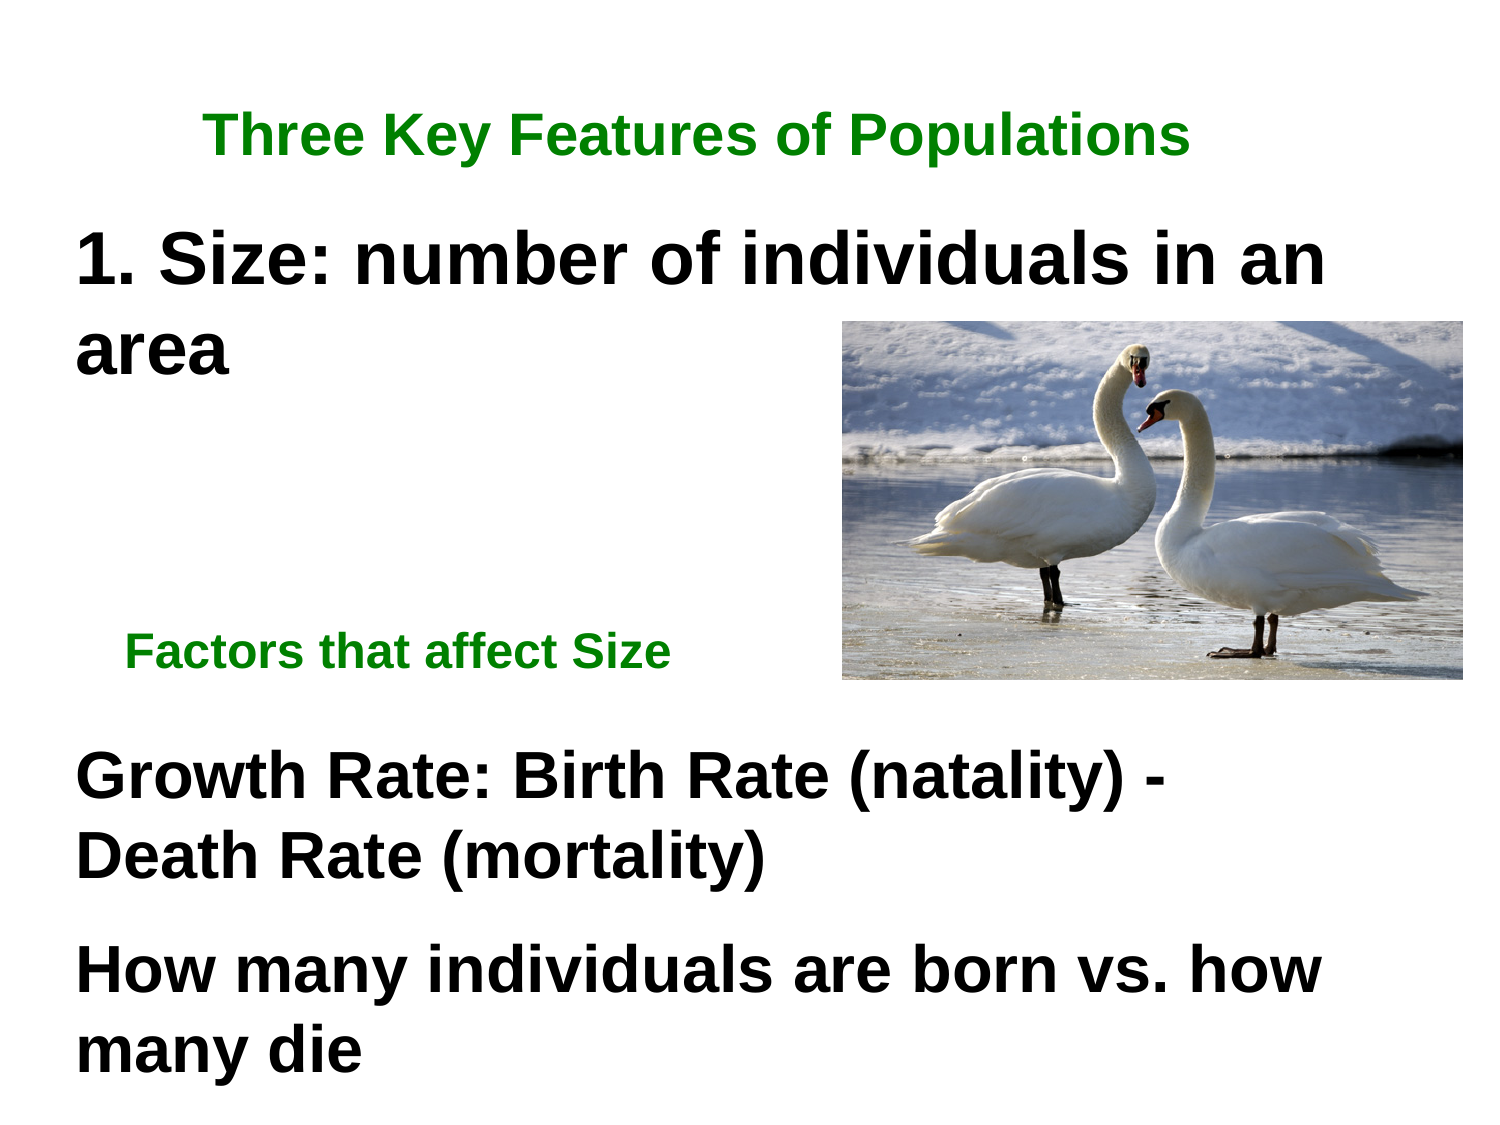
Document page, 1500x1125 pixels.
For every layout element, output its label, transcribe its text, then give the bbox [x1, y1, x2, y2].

picture [842, 321, 1463, 680]
list Three Key Features of Populations [187, 87, 1463, 175]
text_box 1. Size: number of individuals in an area [60, 202, 1423, 397]
text_box Factors that affect Size [109, 610, 687, 686]
text_box Growth Rate: Birth Rate (natality) - Death Rate (mortality) How many individuals are born vs. how many die [60, 724, 1373, 1093]
